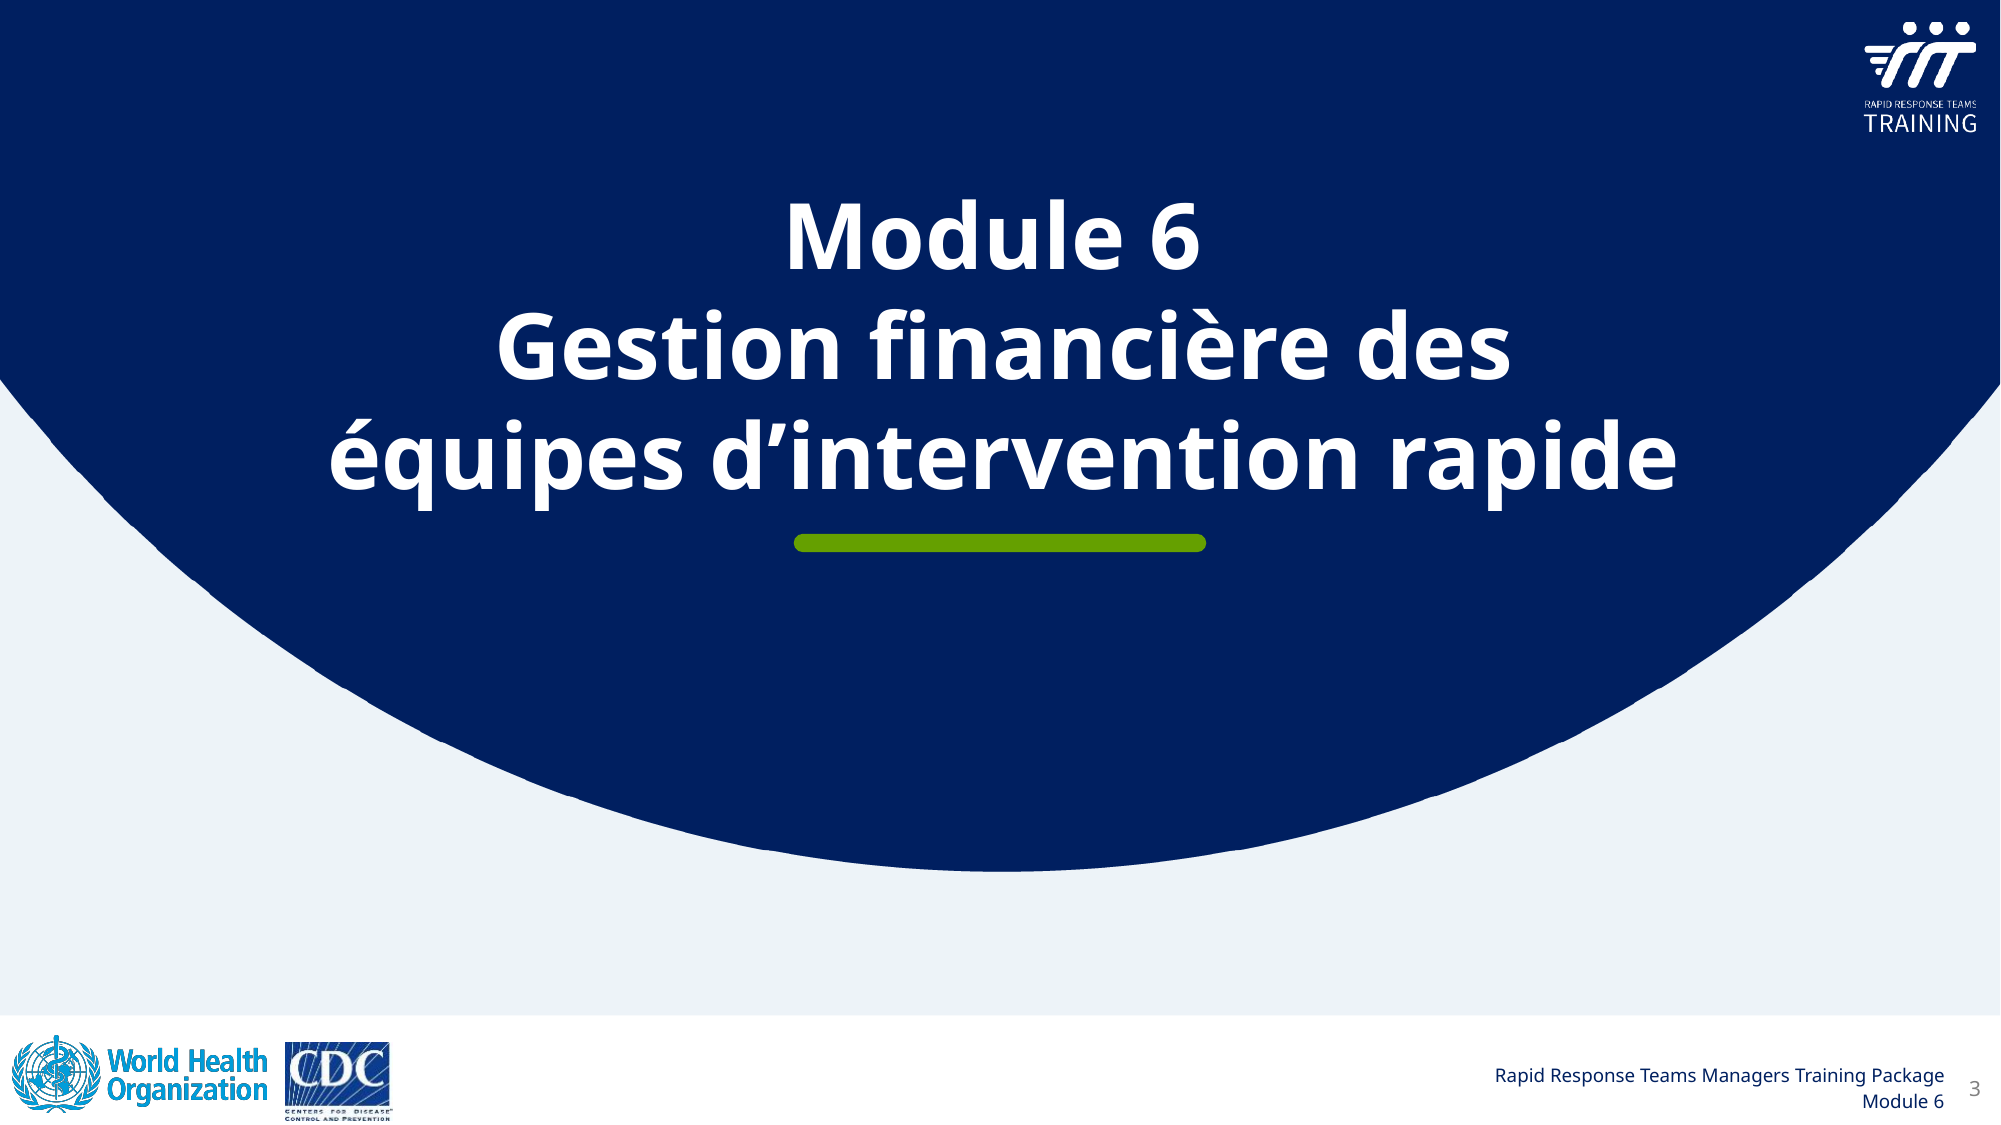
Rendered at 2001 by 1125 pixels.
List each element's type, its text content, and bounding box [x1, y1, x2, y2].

picture [36, 1088, 78, 1105]
picture [71, 1053, 90, 1091]
text_box Module 6 Gestion financière des équipes d’intervention rapide [15, 170, 1993, 516]
picture [50, 1108, 62, 1113]
picture [59, 1035, 267, 1113]
picture [46, 1056, 54, 1062]
picture [24, 1054, 36, 1087]
picture [0, 0, 2001, 904]
picture [12, 1083, 48, 1113]
text_box [793, 533, 1207, 553]
picture [34, 1054, 43, 1078]
picture [30, 1083, 37, 1091]
picture [40, 1062, 47, 1070]
picture [12, 1035, 54, 1068]
picture [285, 1042, 393, 1121]
slide_number 3 [1954, 1068, 2000, 1121]
picture [22, 1062, 26, 1077]
